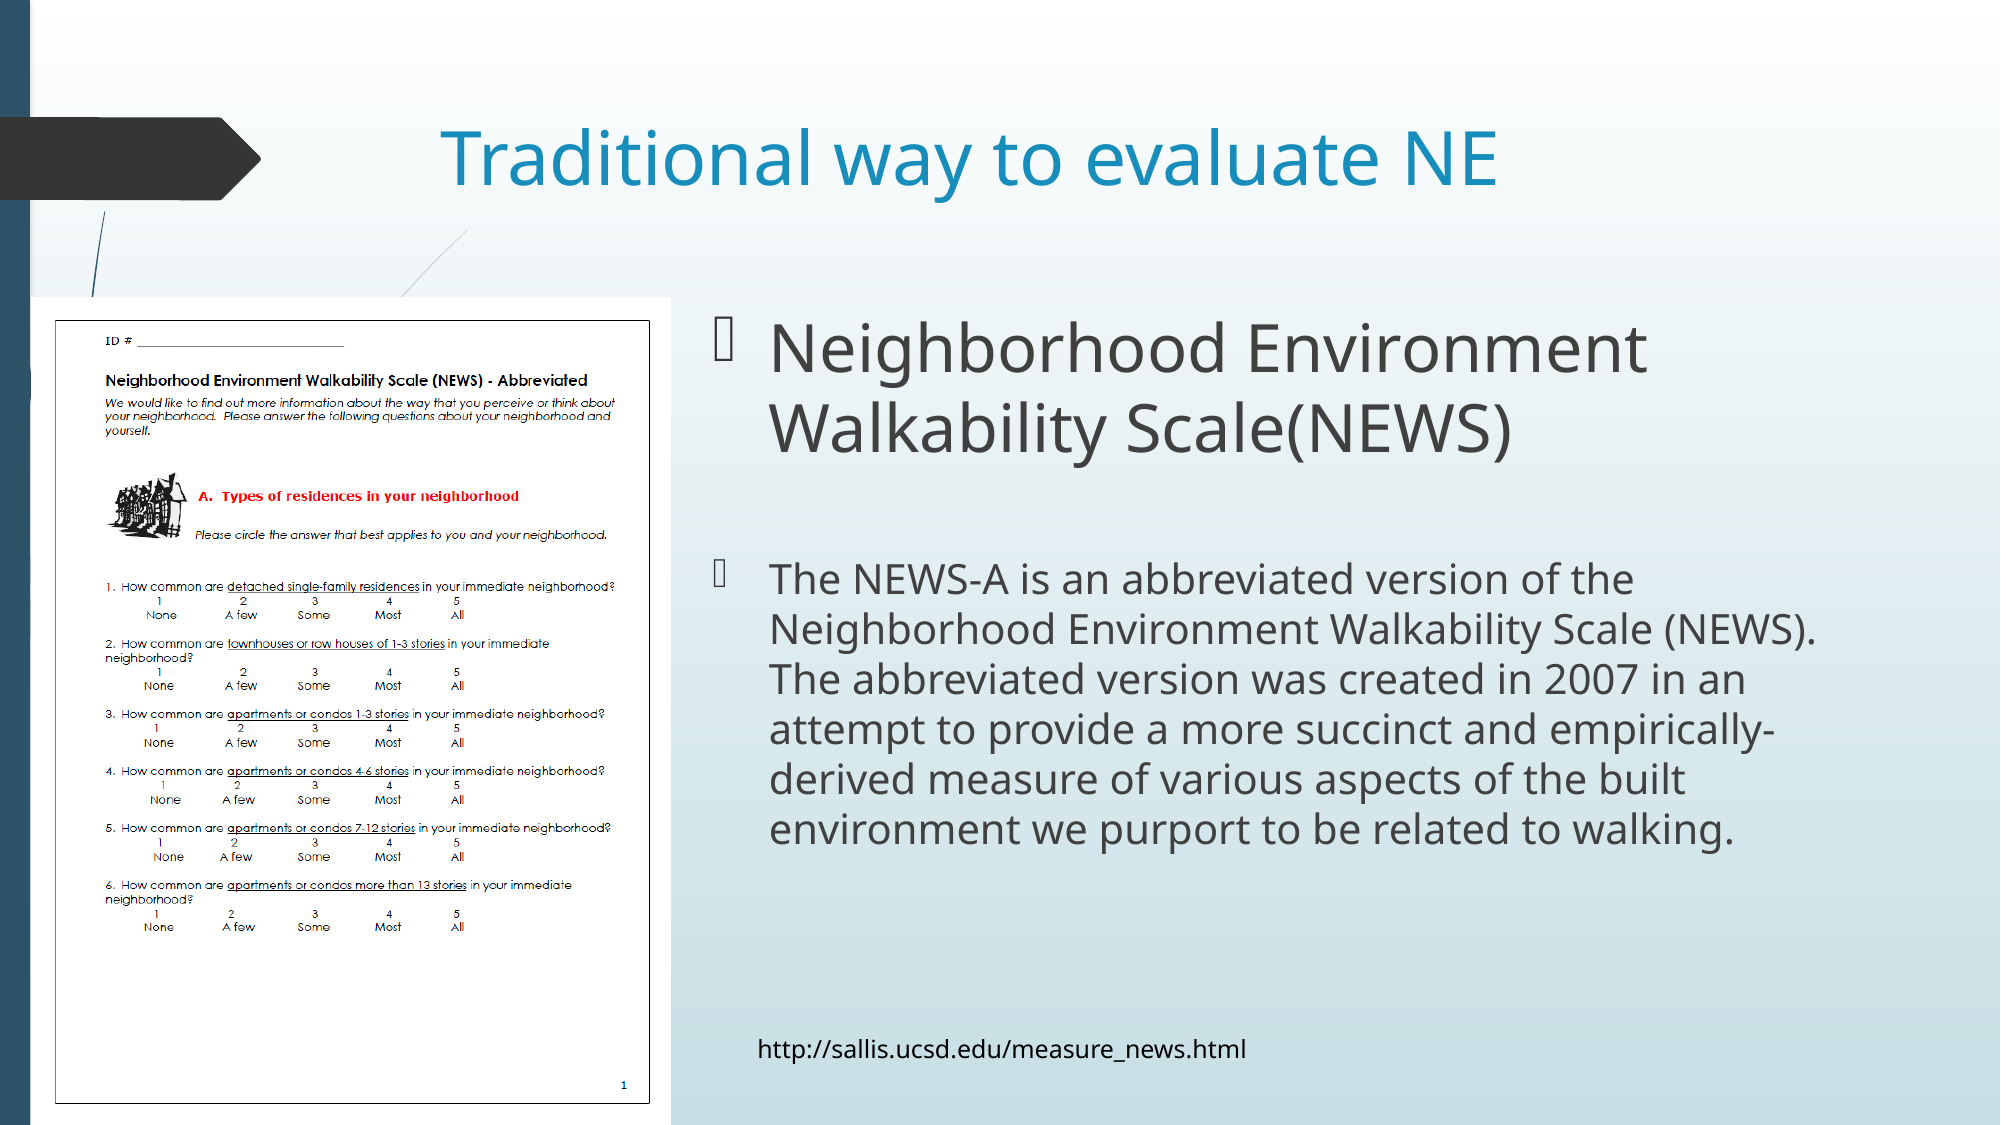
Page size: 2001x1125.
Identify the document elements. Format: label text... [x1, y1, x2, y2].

text_box http://sallis.ucsd.edu/measure_news.html [742, 1026, 1263, 1072]
title Traditional way to evaluate NE [425, 102, 1888, 313]
list Neighborhood Environment Walkability Scale(NEWS) The NEWS-A is an abbreviated version of the Neighborhood Environment Walkability Scale (NEWS). The abbreviated version was created in 2007 in an attempt to provide a more succinct and empirically-derived measure of various aspects of the built environment we purport to be related to walking. [697, 298, 1860, 1073]
picture [31, 296, 671, 1125]
